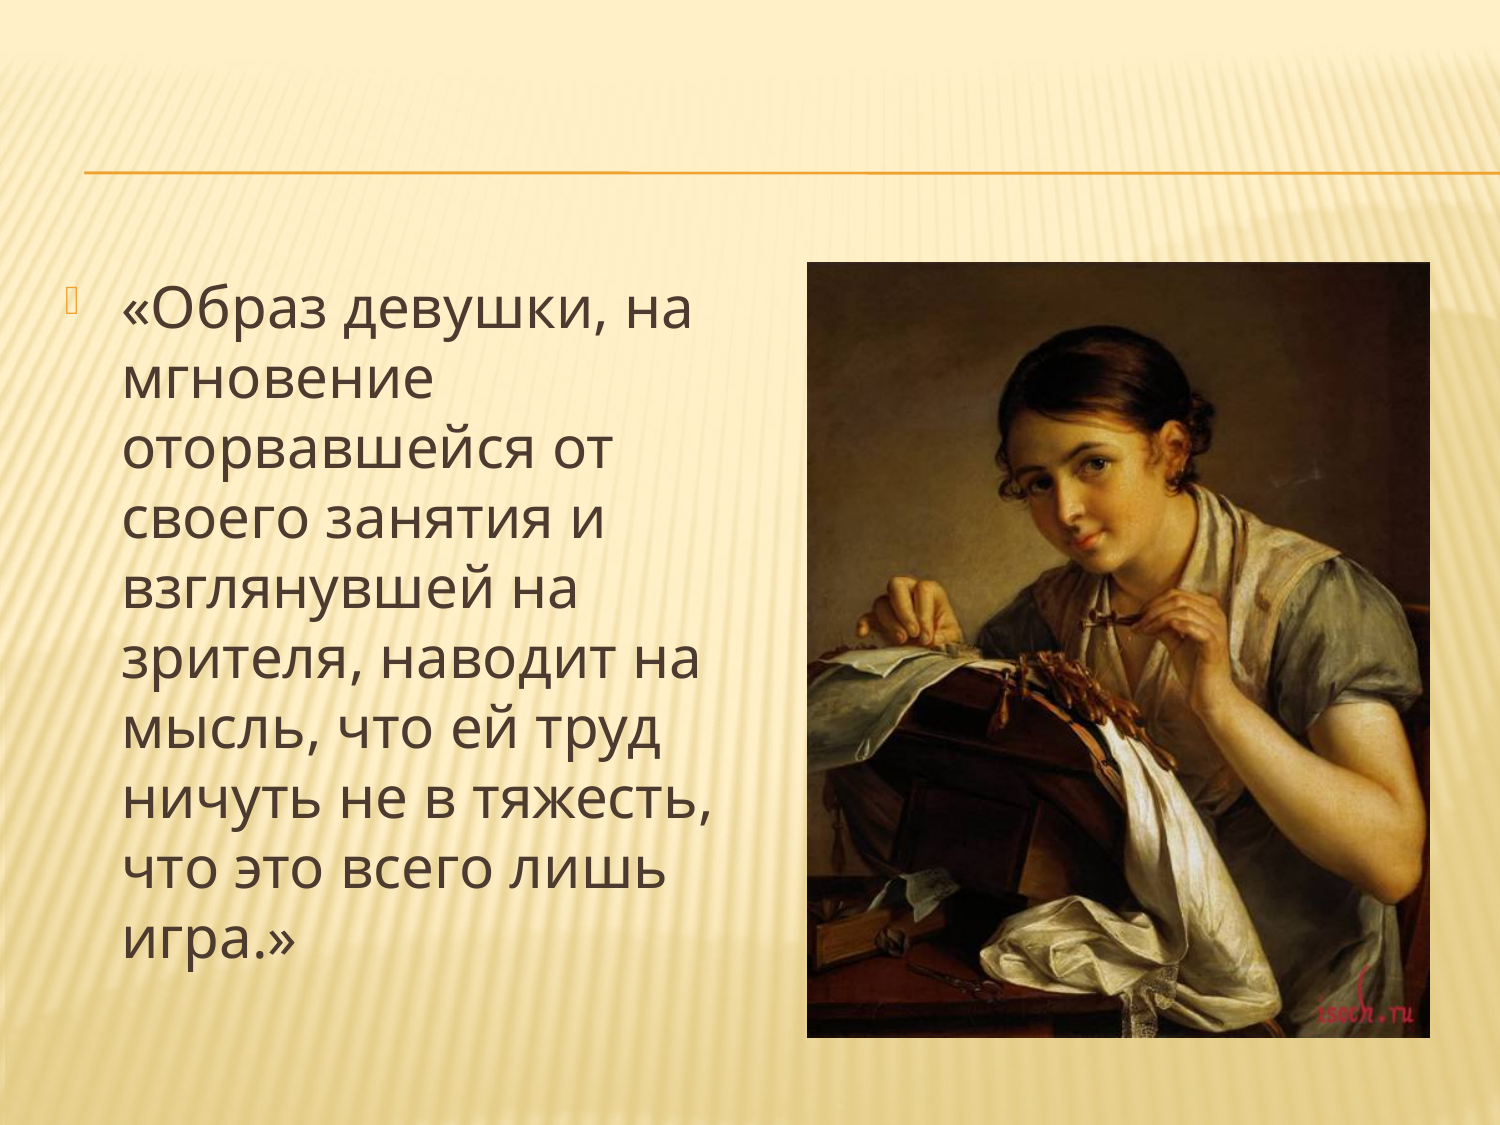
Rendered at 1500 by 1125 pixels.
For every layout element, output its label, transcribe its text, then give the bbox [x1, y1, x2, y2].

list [807, 262, 1430, 1038]
list «Образ девушки, на мгновение оторвавшейся от своего занятия и взглянувшей на зрителя, наводит на мысль, что ей труд ничуть не в тяжесть, что это всего лишь игра.» [50, 262, 738, 1038]
